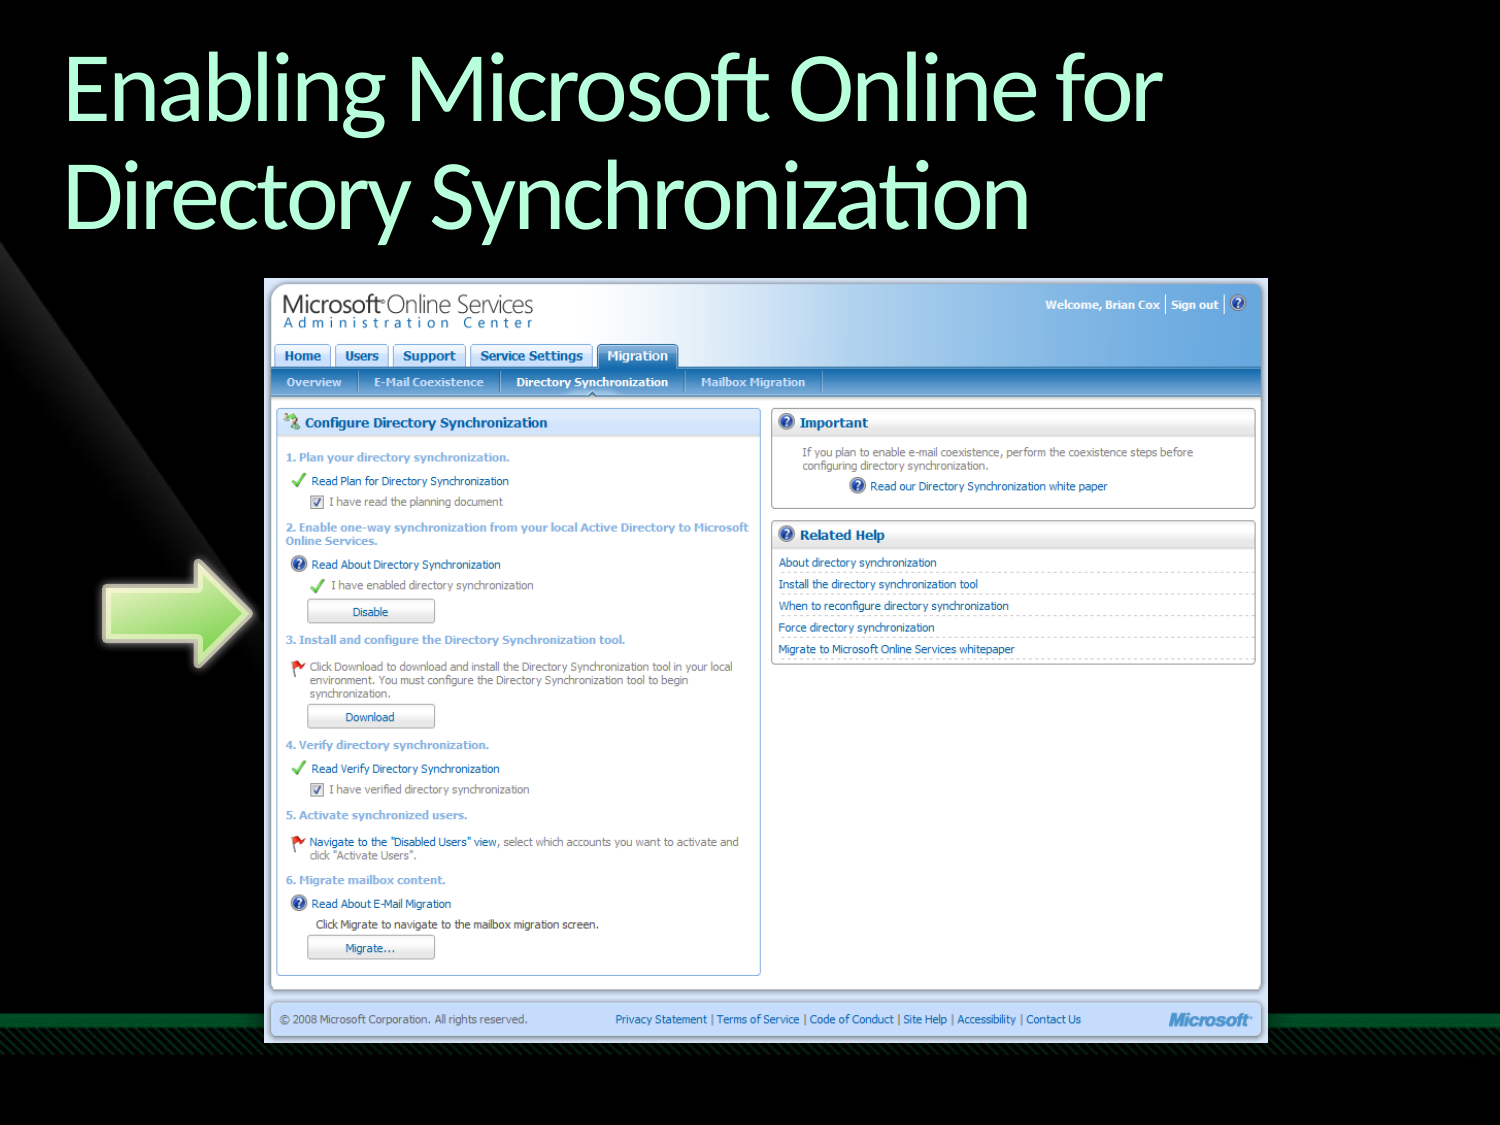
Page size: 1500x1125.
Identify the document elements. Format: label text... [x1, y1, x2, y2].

text_box [102, 558, 254, 669]
title Enabling Microsoft Online for Directory Synchronization [62, 35, 1442, 223]
picture [0, 0, 1500, 1125]
